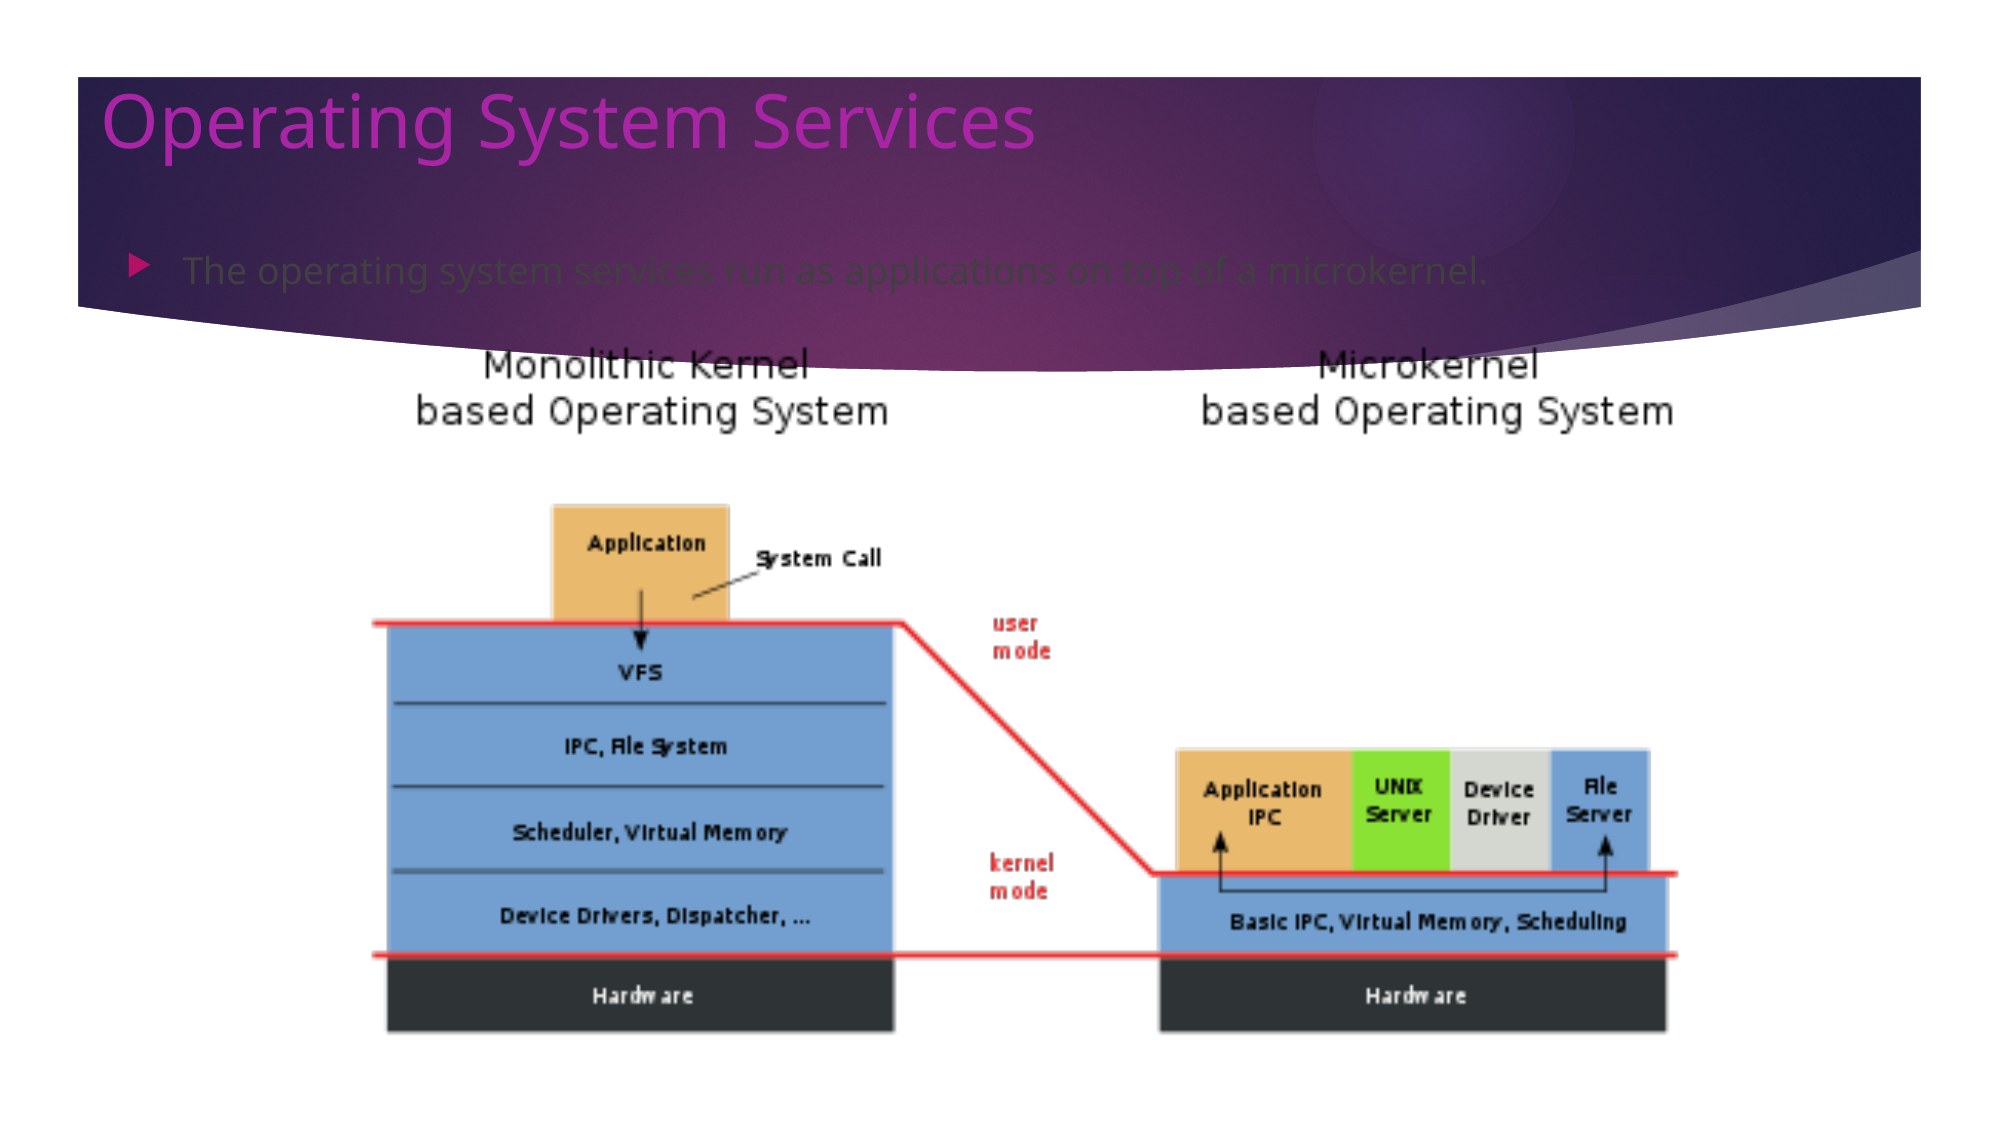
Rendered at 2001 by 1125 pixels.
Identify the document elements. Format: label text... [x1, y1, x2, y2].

picture [333, 323, 1719, 1063]
title Operating System Services [85, 0, 1853, 255]
slide_number 11 [1698, 48, 1836, 175]
list The operating system services run as applications on top of a microkernel. [111, 239, 1876, 858]
